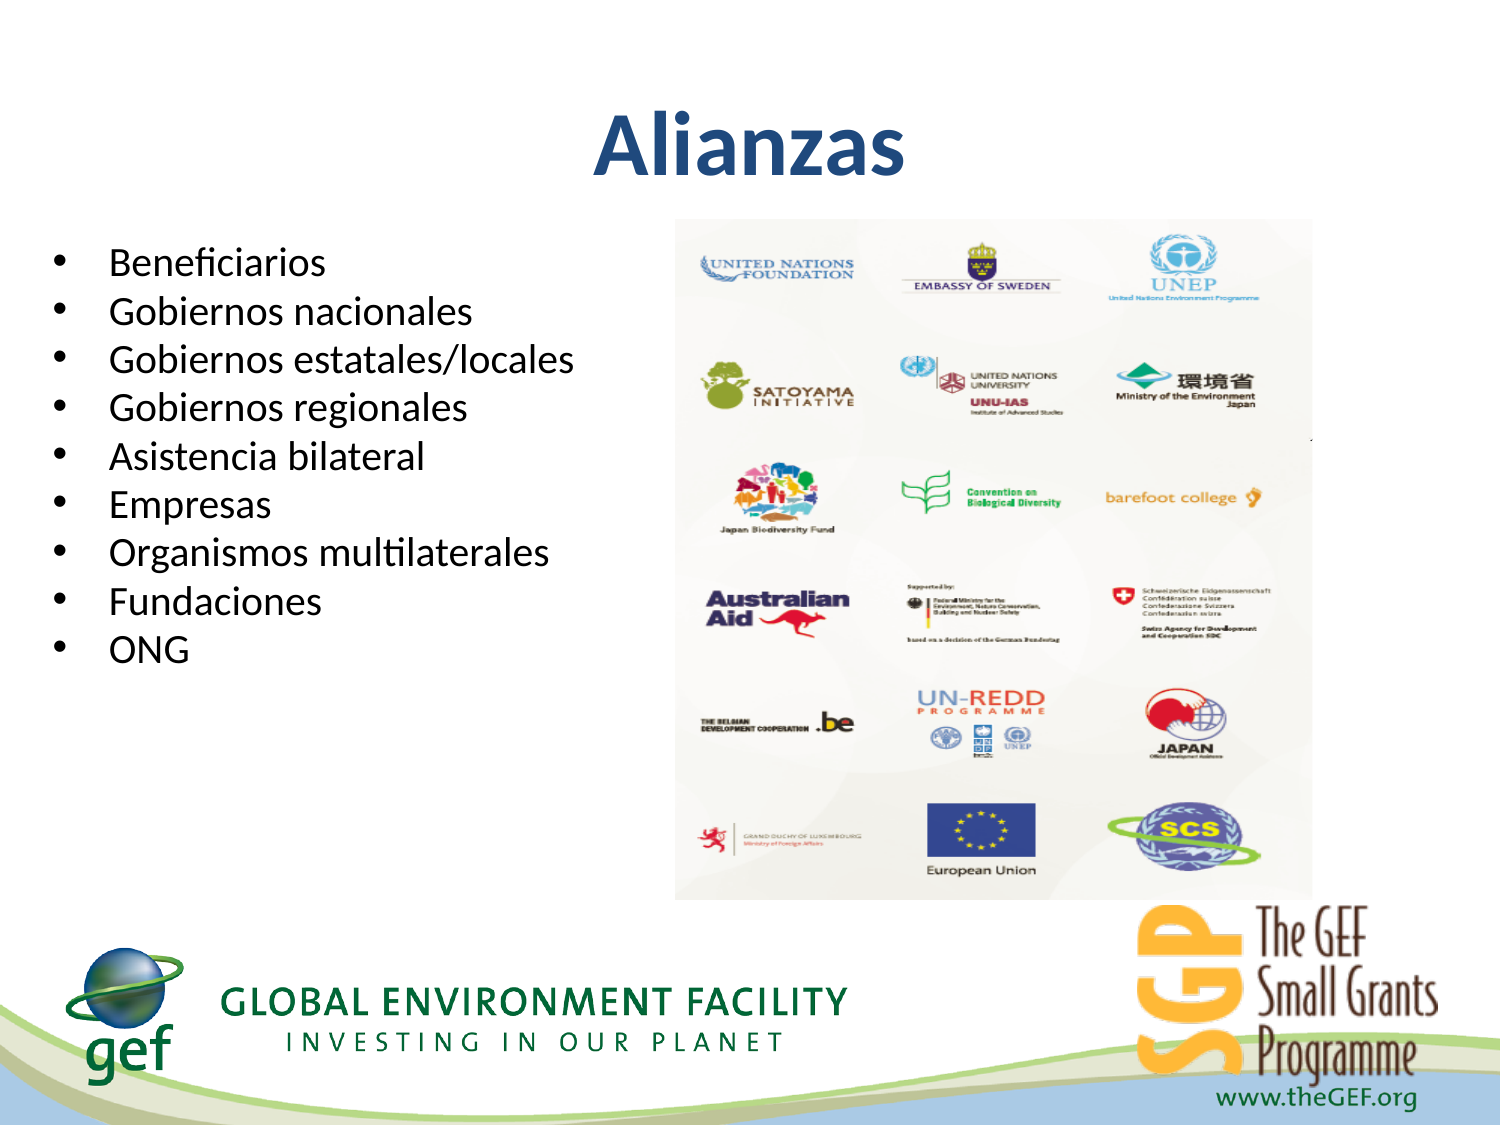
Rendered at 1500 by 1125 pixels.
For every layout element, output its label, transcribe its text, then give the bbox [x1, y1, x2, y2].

picture [674, 219, 1313, 901]
title Alianzas [75, 45, 1425, 233]
list Beneficiarios Gobiernos nacionales Gobiernos estatales/locales Gobiernos regionales Asistencia bilateral Empresas Organismos multilaterales Fundaciones ONG [37, 237, 613, 1050]
picture [0, 904, 1500, 1125]
